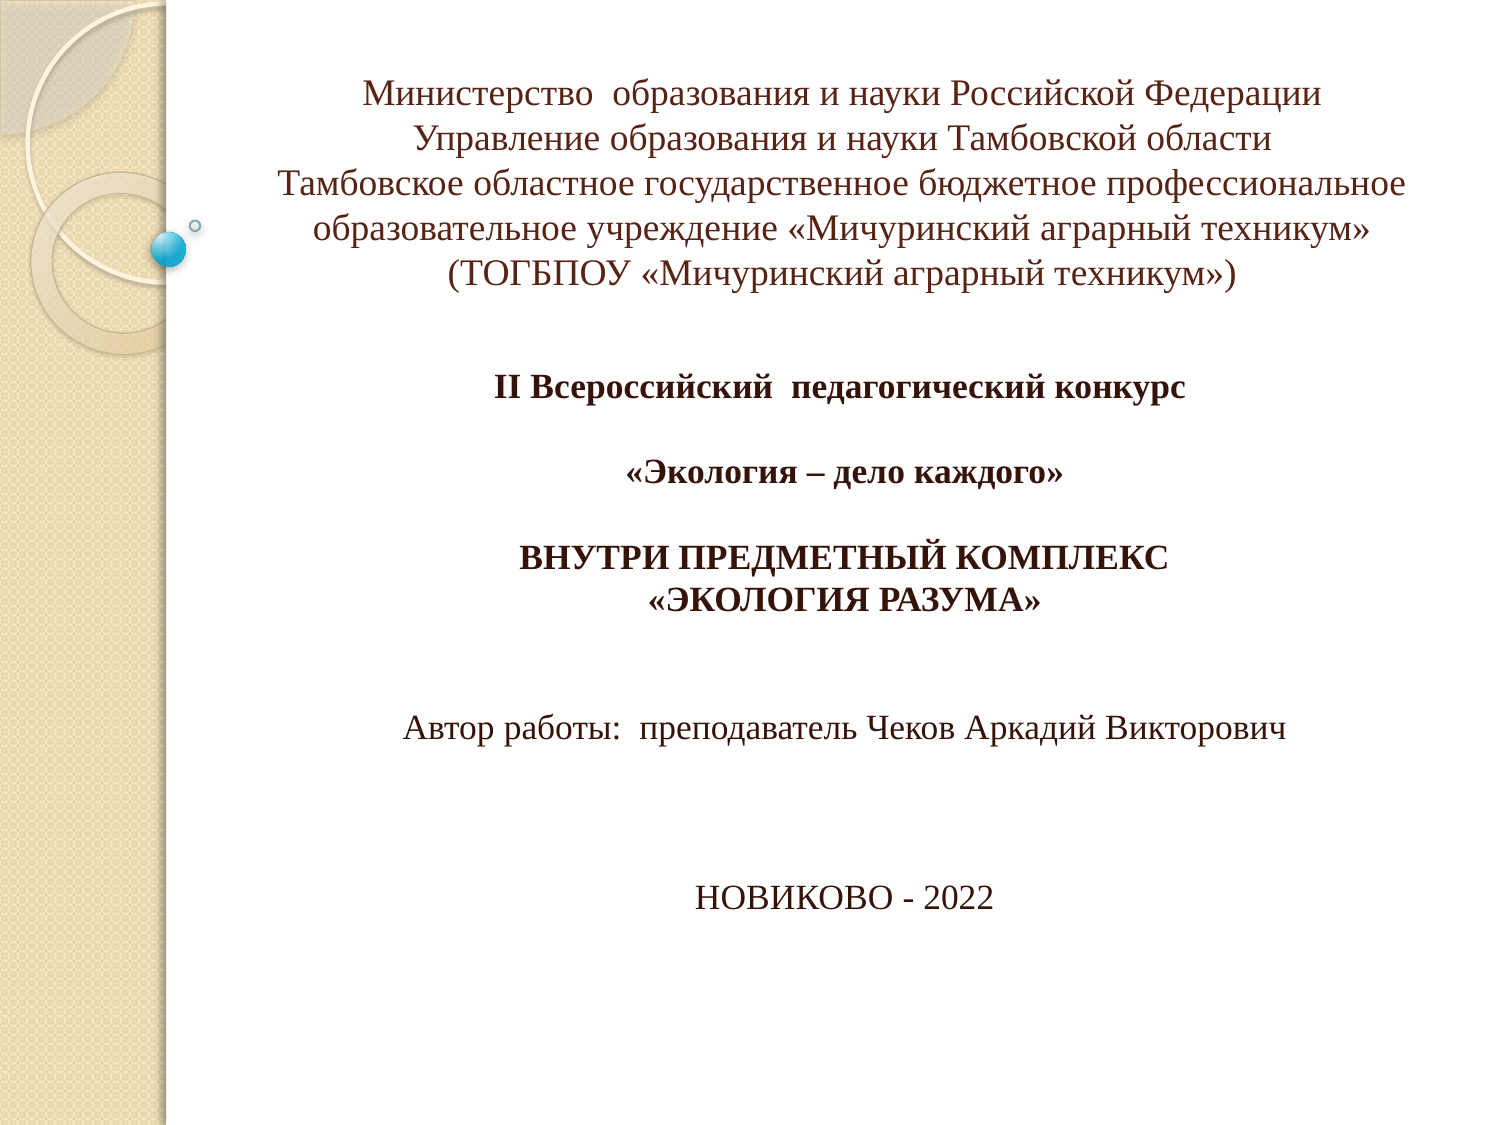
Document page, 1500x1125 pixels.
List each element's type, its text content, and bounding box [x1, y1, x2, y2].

subtitle II Всероссийский педагогический конкурс «Экология – дело каждого» ВНУТРИ ПРЕДМЕТНЫЙ КОМПЛЕКС «ЭКОЛОГИЯ РАЗУМА» Автор работы: преподаватель Чеков Аркадий Викторович НОВИКОВО - 2022 [234, 363, 1450, 973]
title Министерство образования и науки Российской Федерации Управление образования и науки Тамбовской области Тамбовское областное государственное бюджетное профессиональное образовательное учреждение «Мичуринский аграрный техникум» (ТОГБПОУ «Мичуринский аграрный техникум») [234, 59, 1450, 301]
